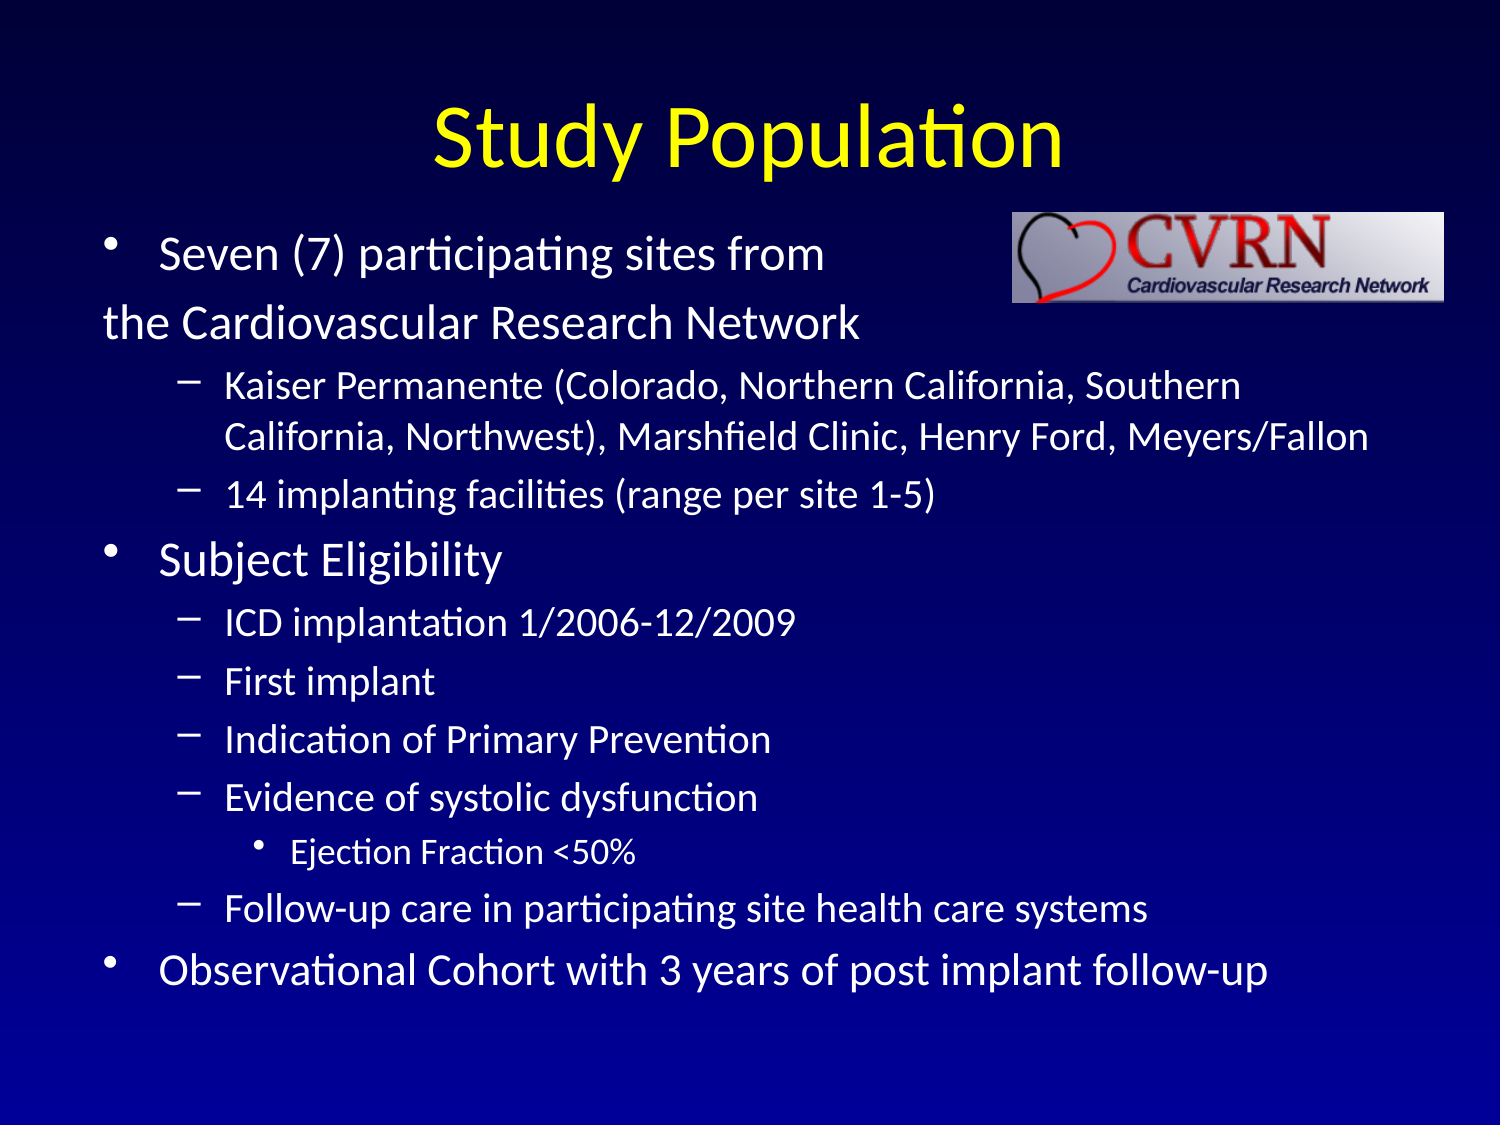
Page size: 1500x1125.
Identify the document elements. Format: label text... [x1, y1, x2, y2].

picture [1012, 212, 1444, 303]
list Seven (7) participating sites from the Cardiovascular Research Network Kaiser Permanente (Colorado, Northern California, Southern California, Northwest), Marshfield Clinic, Henry Ford, Meyers/Fallon 14 implanting facilities (range per site 1-5) Subject Eligibility ICD implantation 1/2006-12/2009 First implant Indication of Primary Prevention Evidence of systolic dysfunction Ejection Fraction <50% Follow-up care in participating site health care systems Observational Cohort with 3 years of post implant follow-up [87, 212, 1425, 938]
title Study Population [112, 37, 1388, 212]
